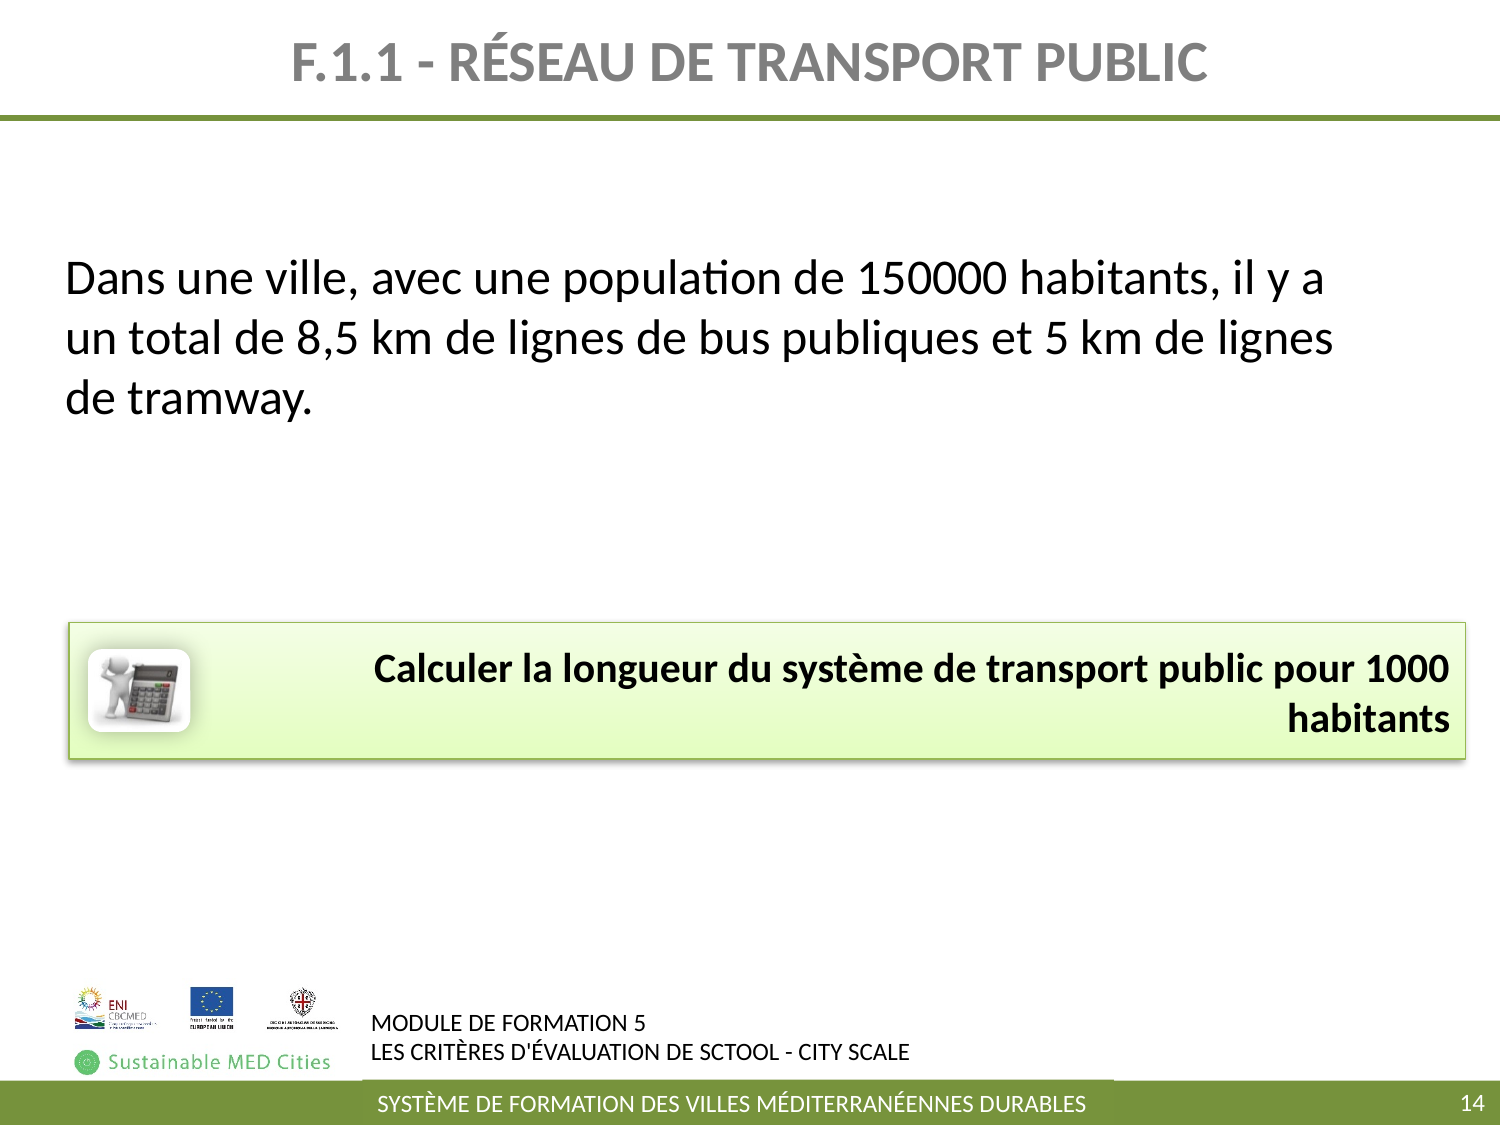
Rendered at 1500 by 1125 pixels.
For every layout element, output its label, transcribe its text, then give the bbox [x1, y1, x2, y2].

text_box SYSTÈME DE FORMATION DES VILLES MÉDITERRANÉENNES DURABLES [362, 1079, 1114, 1125]
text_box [68, 622, 1466, 760]
slide_number ‹#› [1149, 1078, 1500, 1125]
list Dans une ville, avec une population de 150000 habitants, il y a un total de 8,5 km de lignes de bus publiques et 5 km de lignes de tramway. [50, 139, 1382, 513]
picture [62, 978, 356, 1080]
title F.1.1 - RÉSEAU DE TRANSPORT PUBLIC [0, 0, 1500, 117]
